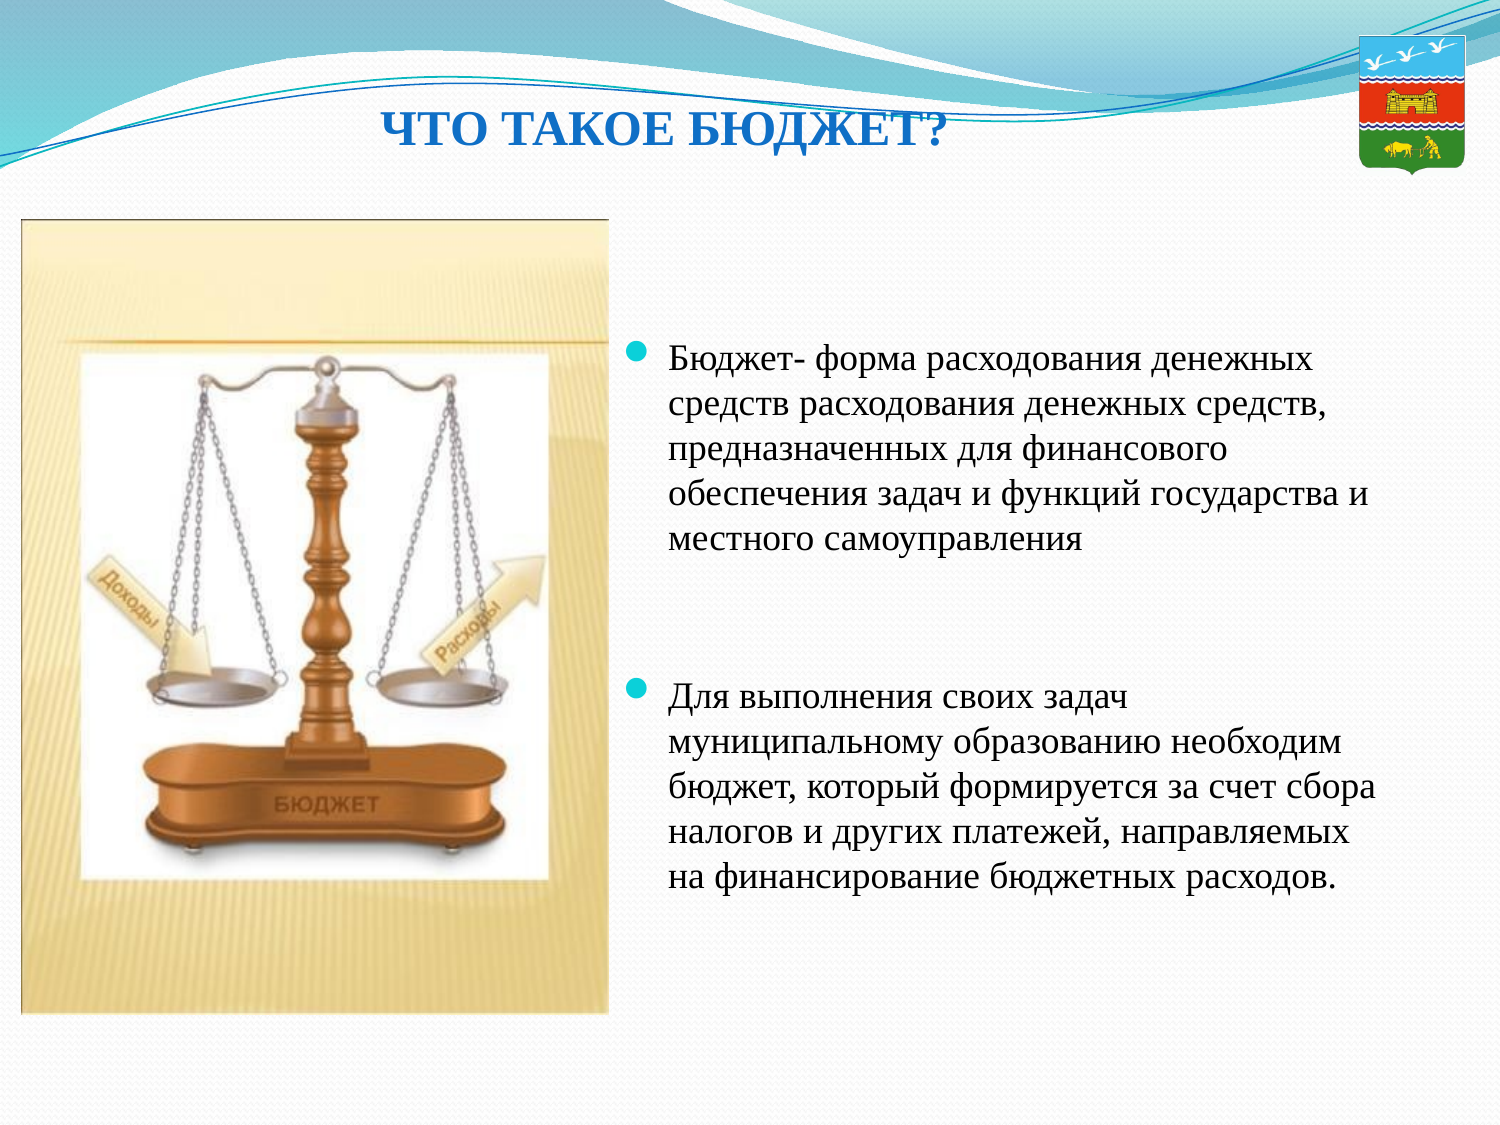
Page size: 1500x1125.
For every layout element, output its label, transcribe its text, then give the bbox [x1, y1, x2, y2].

picture [1359, 34, 1466, 176]
picture [20, 219, 609, 1016]
list Бюджет- форма расходования денежных средств расходования денежных средств, предназначенных для финансового обеспечения задач и функций государства и местного самоуправления Для выполнения своих задач муниципальному образованию необходим бюджет, который формируется за счет сбора налогов и других платежей, направляемых на финансирование бюджетных расходов. [609, 220, 1407, 1016]
title ЧТО ТАКОЕ БЮДЖЕТ? [71, 52, 1259, 156]
text_box [609, 221, 614, 1016]
